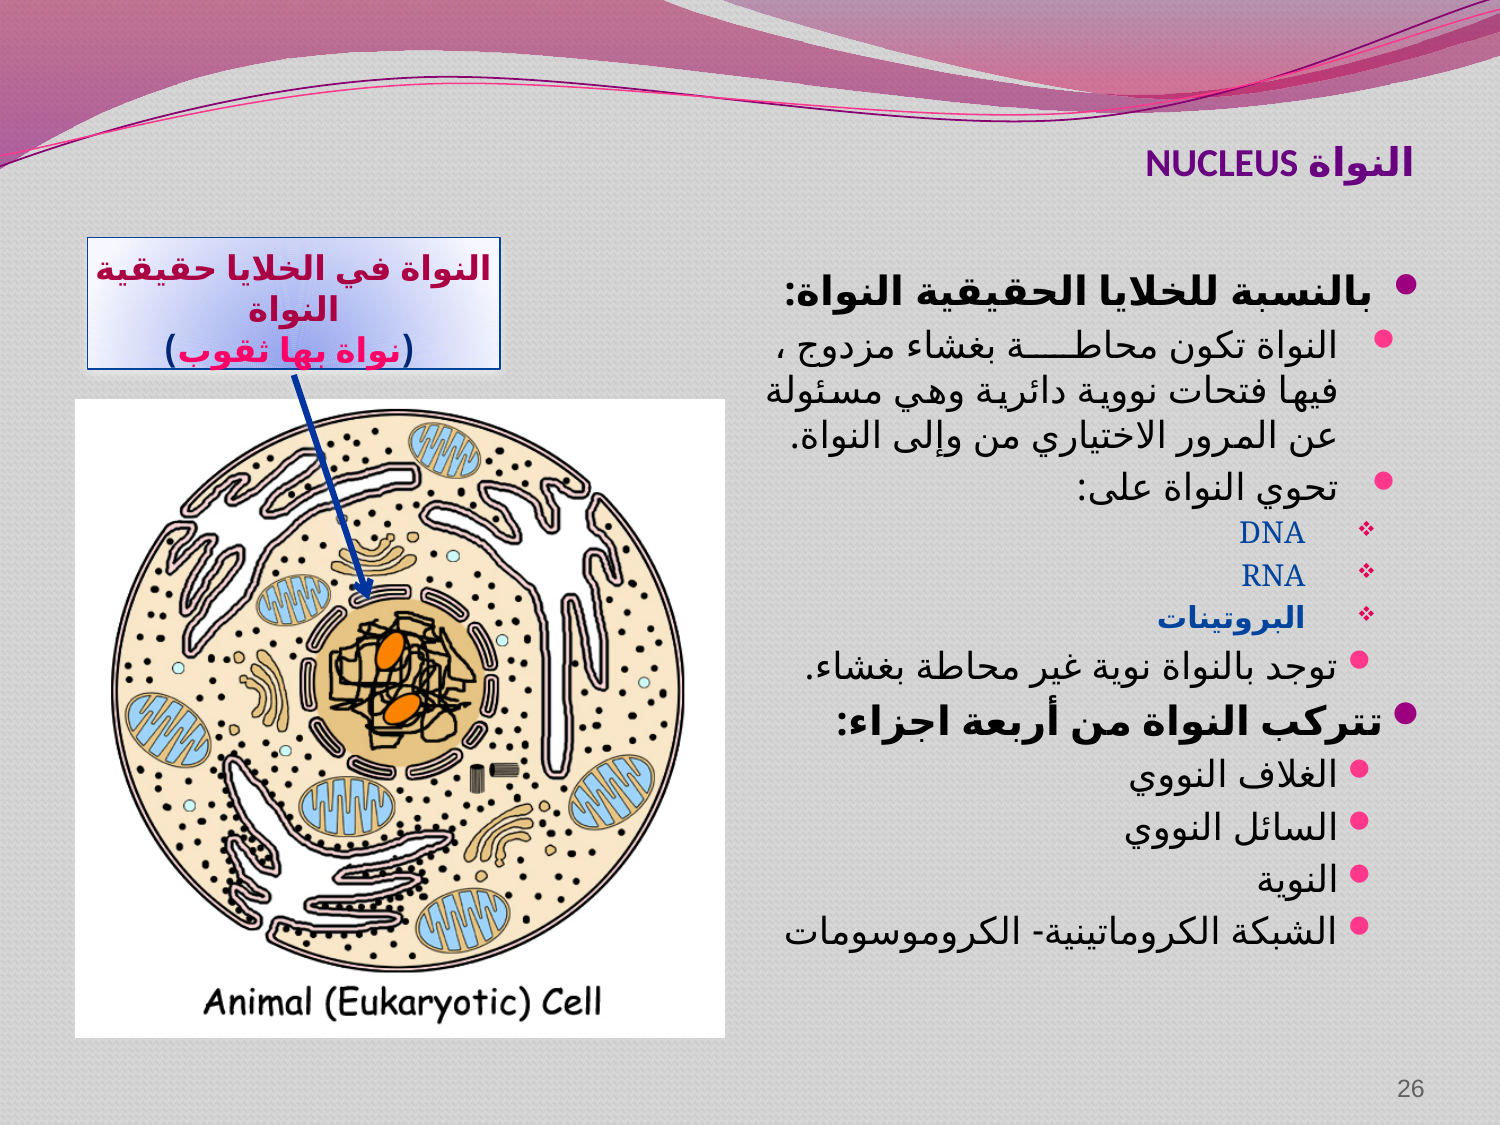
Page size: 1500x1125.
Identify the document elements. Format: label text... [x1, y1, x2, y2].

title النواة Nucleus [75, 82, 1425, 233]
slide_number 26 [1299, 1042, 1425, 1103]
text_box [218, 449, 444, 526]
picture [74, 399, 726, 1038]
text_box النواة في الخلايا حقيقية النواة (نواة بها ثقوب) [87, 237, 501, 370]
list بالنسبة للخلايا الحقيقية النواة: النواة تكون محاطة بغشاء مزدوج ، فيها فتحات نووية دائرية وهي مسئولة عن المرور الاختياري من وإلى النواة. تحوي النواة على: DNA RNA البروتينات توجد بالنواة نوية غير محاطة بغشاء. تتركب النواة من أربعة اجزاء: الغلاف النووي السائل النووي النوية الشبكة الكروماتينية- الكروموسومات [750, 257, 1432, 1063]
